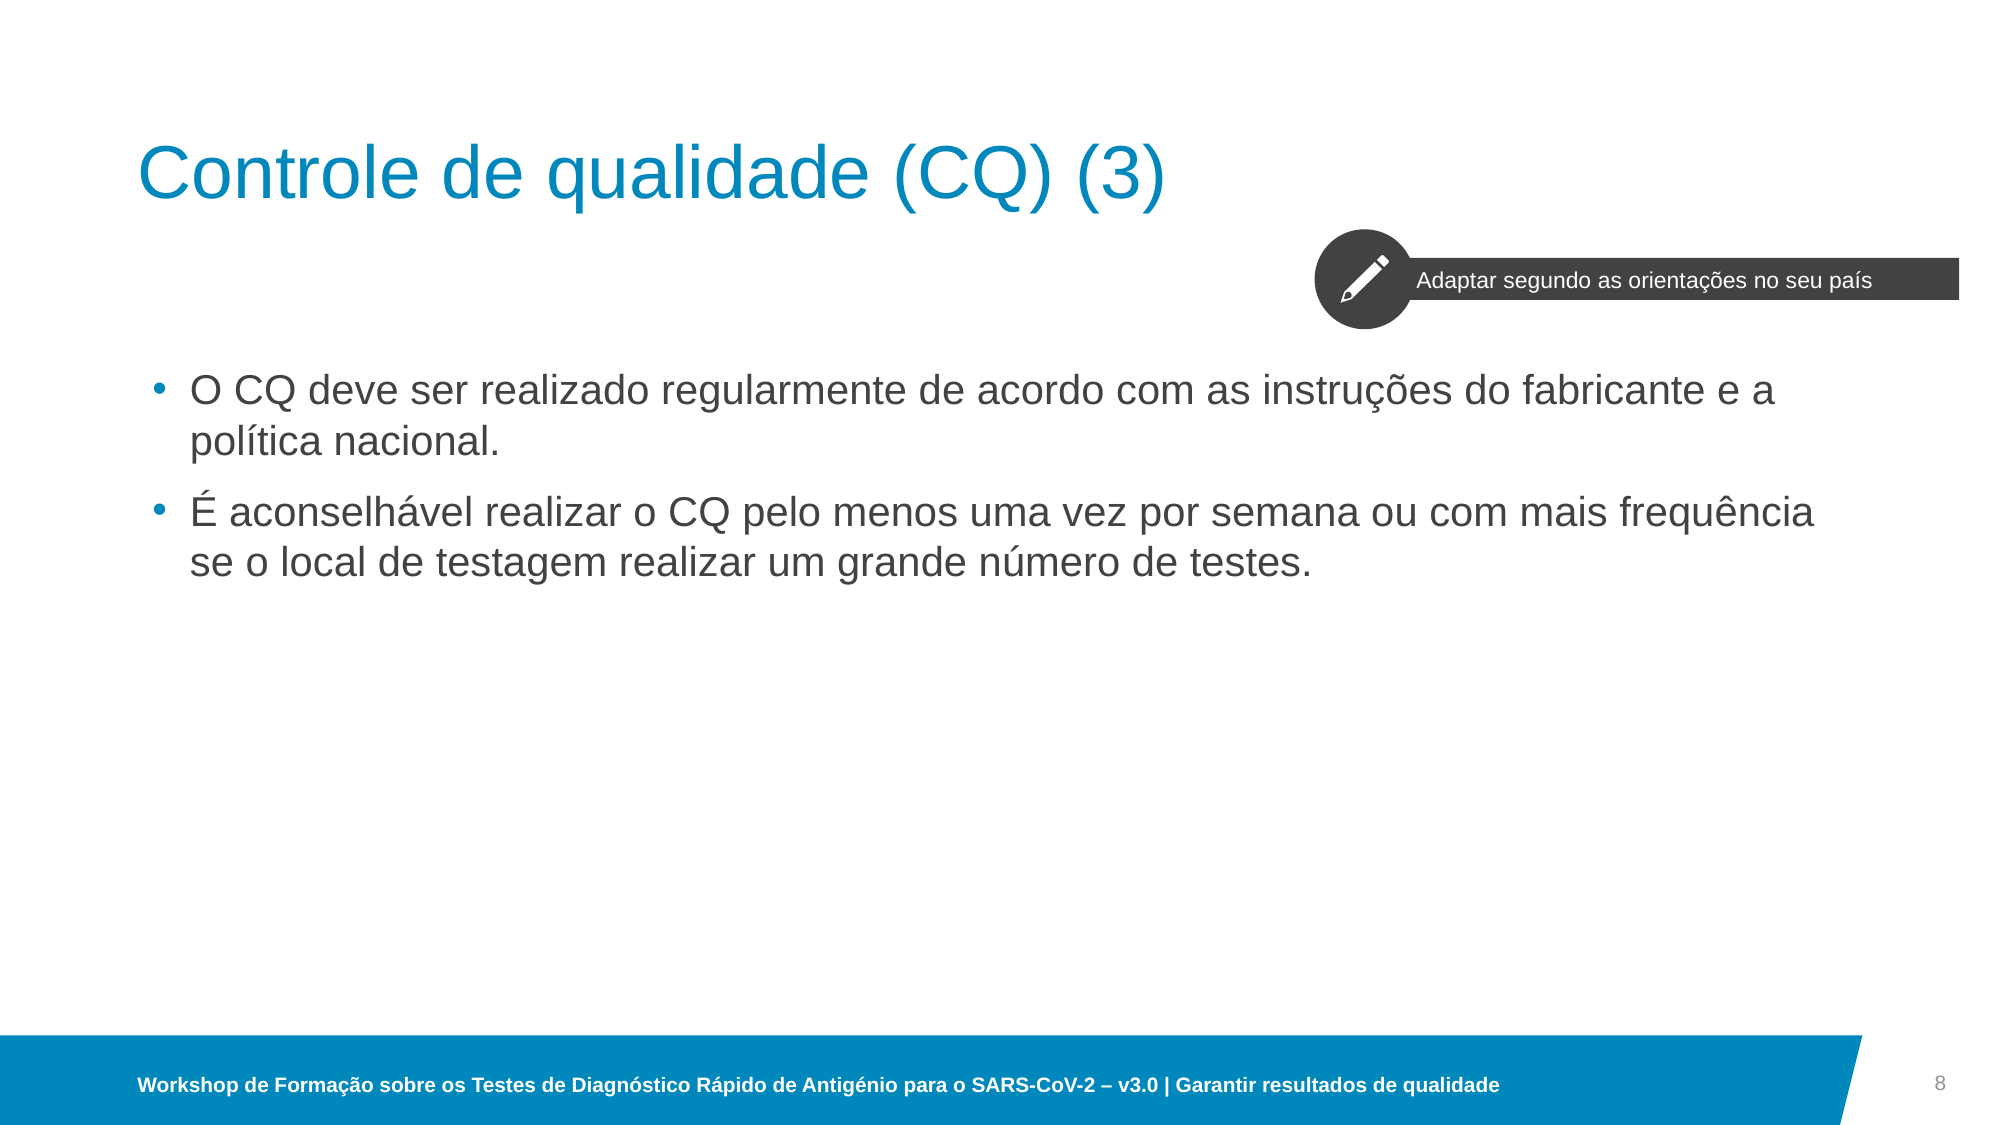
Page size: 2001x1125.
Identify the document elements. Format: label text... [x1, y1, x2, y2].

slide_number 8 [1862, 1035, 1947, 1125]
title Controle de qualidade (CQ) (3) [137, 59, 1863, 215]
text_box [1315, 230, 1960, 329]
list O CQ deve ser realizado regularmente de acordo com as instruções do fabricante e a política nacional. É aconselhável realizar o CQ pelo menos uma vez por semana ou com mais frequência se o local de testagem realizar um grande número de testes. [137, 284, 1863, 1014]
footer Workshop de Formação sobre os Testes de Diagnóstico Rápido de Antigénio para o SARS-CoV-2 – v3.0 | Garantir resultados de qualidade [137, 1042, 1642, 1125]
